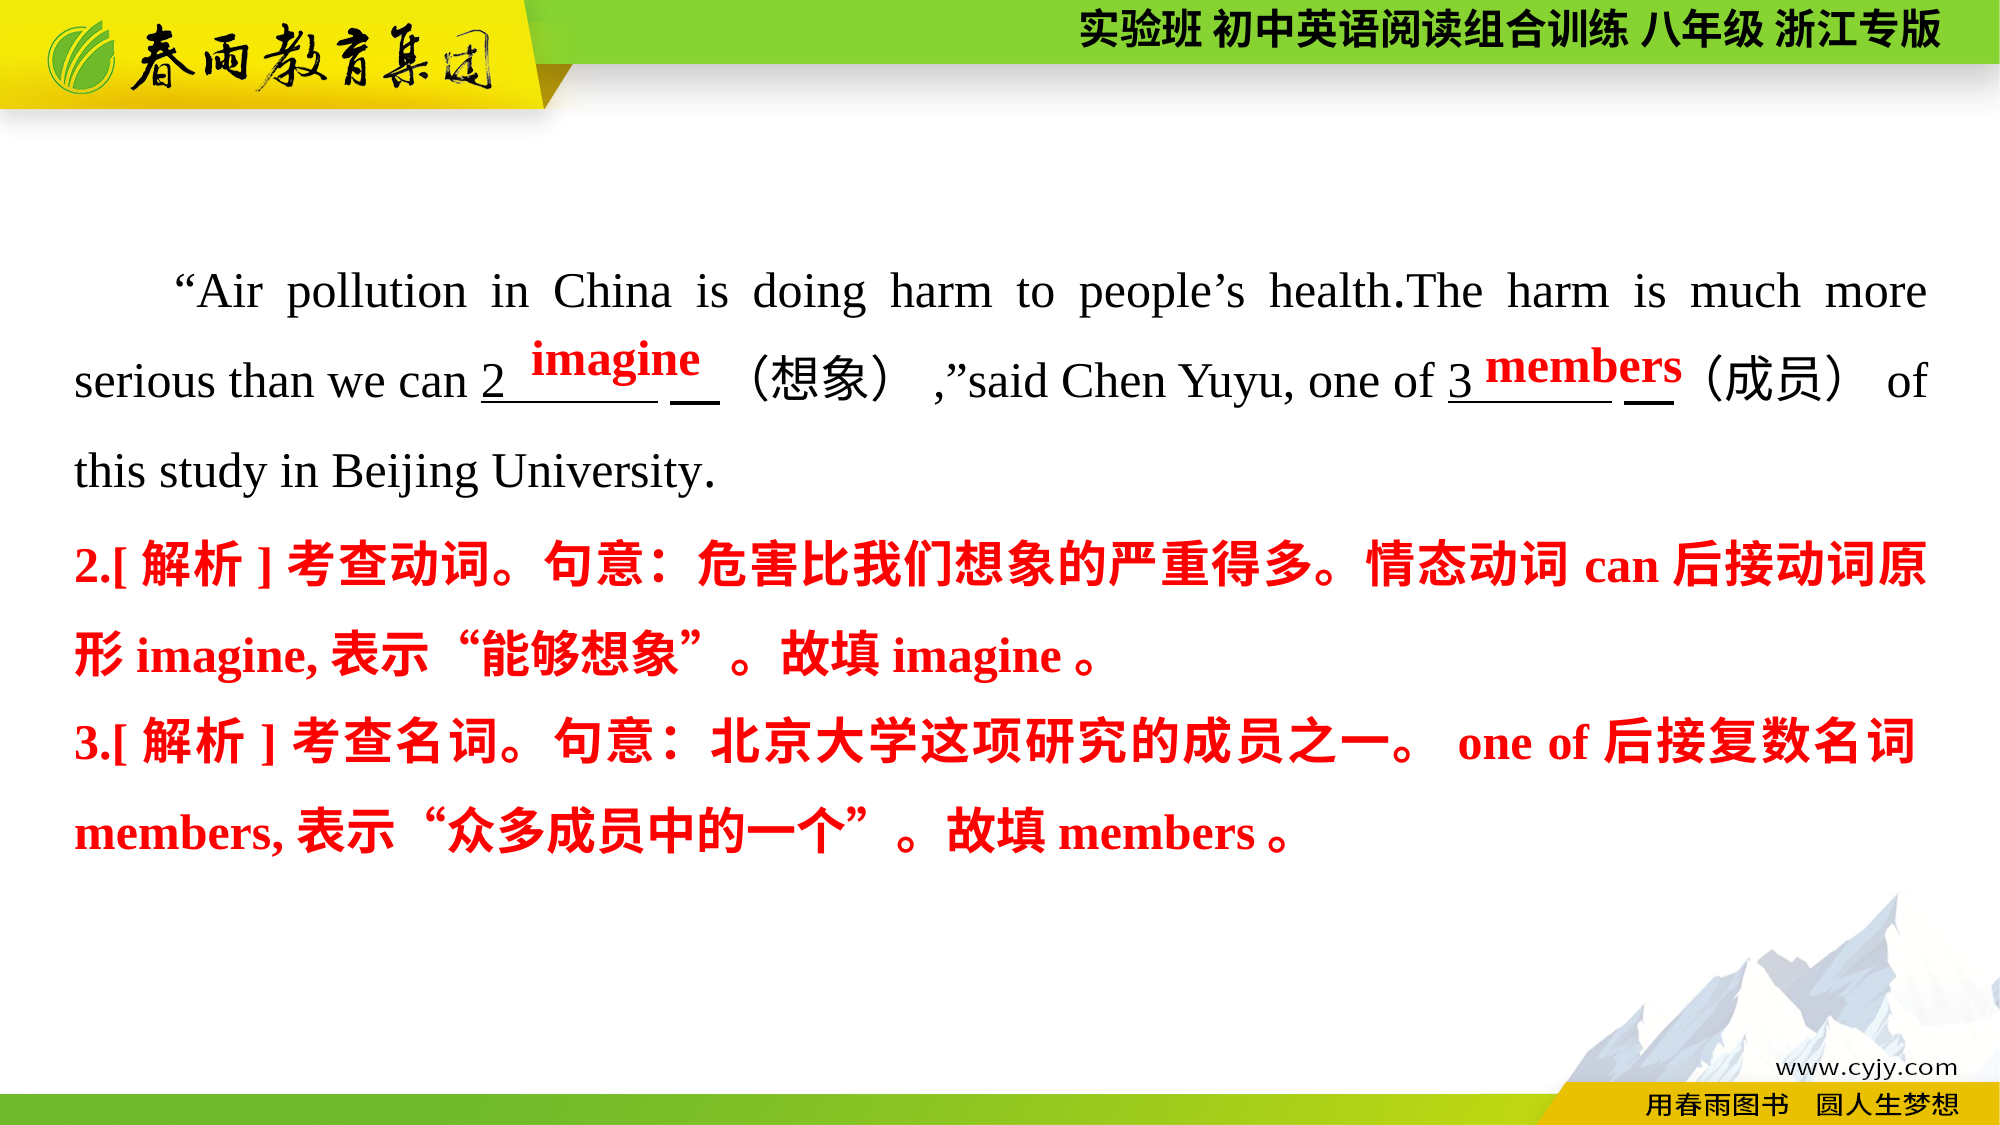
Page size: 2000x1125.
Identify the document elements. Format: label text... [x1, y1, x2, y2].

text_box members [1470, 325, 1698, 400]
list “Air pollution in China is doing harm to people’s health.The harm is much more serious than we can 2 （想象）,”said Chen Yuyu, one of 3 （成员）of this study in Beijing University. [59, 219, 1944, 494]
picture [0, 0, 2000, 1125]
text_box imagine [516, 317, 716, 393]
text_box 2.[解析]考查动词。句意：危害比我们想象的严重得多。情态动词can后接动词原形imagine,表示“能够想象”。故填imagine。 [59, 494, 1944, 672]
text_box 3.[解析]考查名词。句意：北京大学这项研究的成员之一。one of后接复数名词members,表示“众多成员中的一个”。故填members。 [59, 672, 1944, 867]
